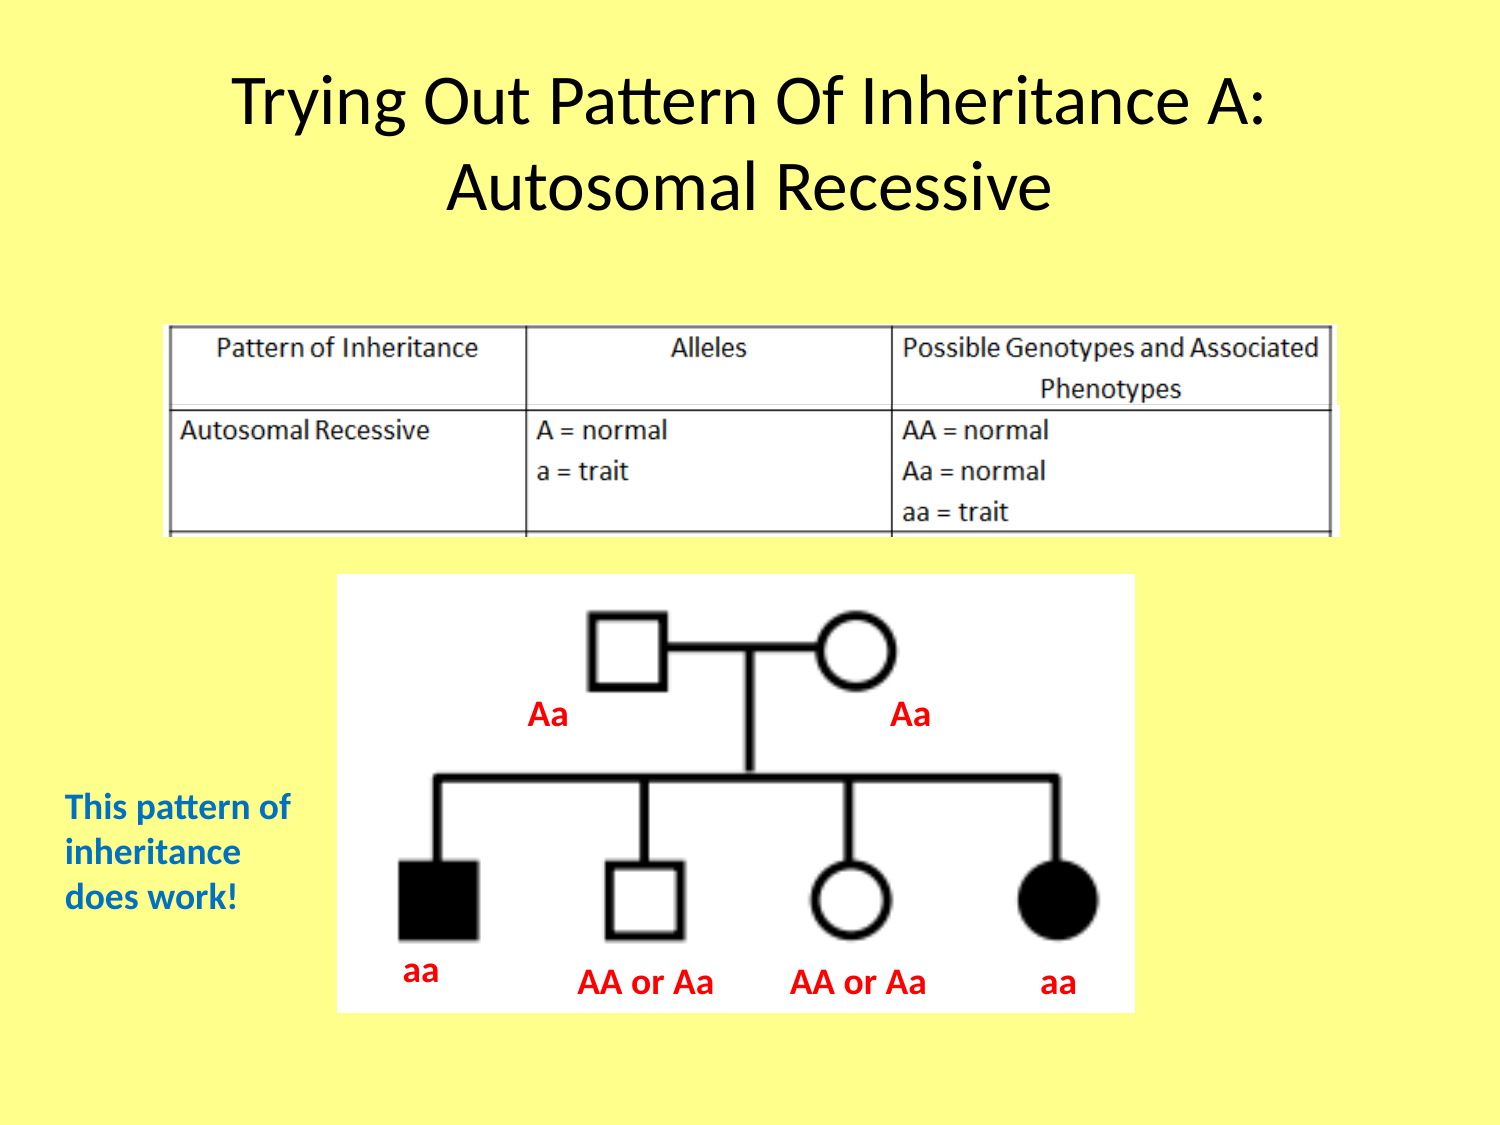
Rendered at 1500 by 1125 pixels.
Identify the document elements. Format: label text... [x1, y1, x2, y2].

title Trying Out Pattern Of Inheritance A: Autosomal Recessive [75, 45, 1425, 233]
text_box This pattern of inheritance does work! [50, 774, 313, 925]
picture [162, 324, 1341, 538]
picture [337, 574, 1135, 1013]
